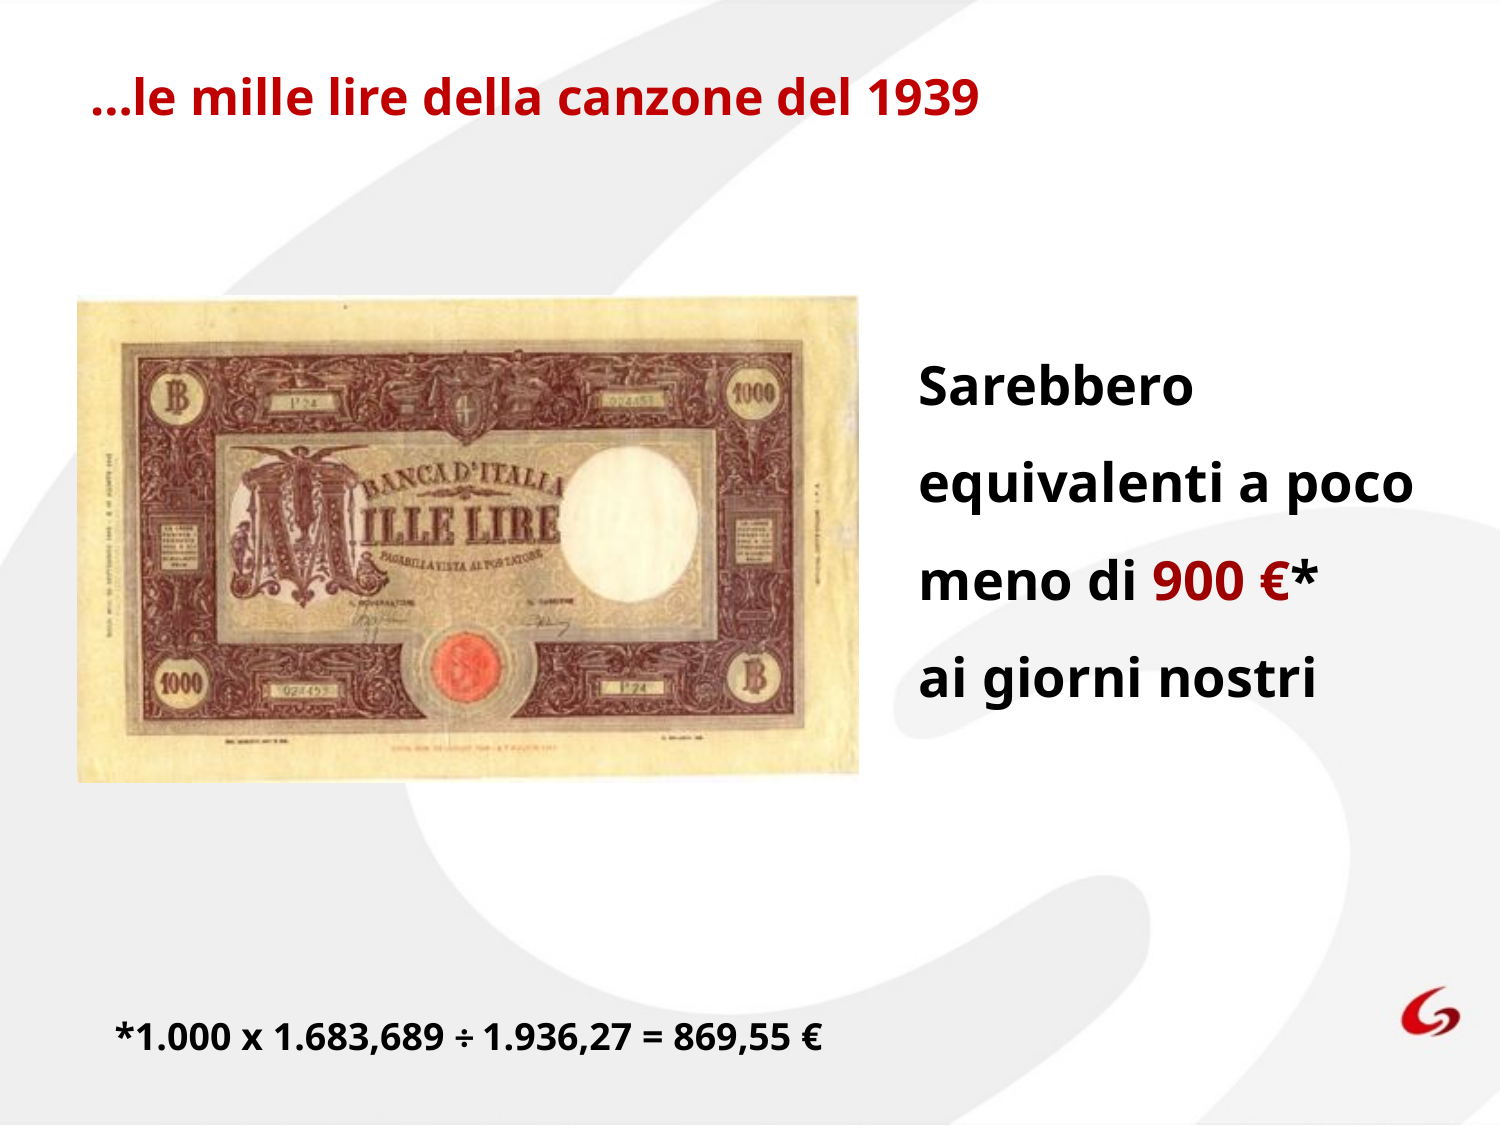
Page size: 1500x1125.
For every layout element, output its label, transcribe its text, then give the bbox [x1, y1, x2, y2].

text_box *1.000 x 1.683,689 ÷ 1.936,27 = 869,55 € [99, 1005, 1157, 1065]
title …le mille lire della canzone del 1939 [74, 44, 1426, 147]
text_box Sarebbero equivalenti a poco meno di 900 €* ai giorni nostri [904, 311, 1436, 716]
picture [0, 0, 1500, 1125]
